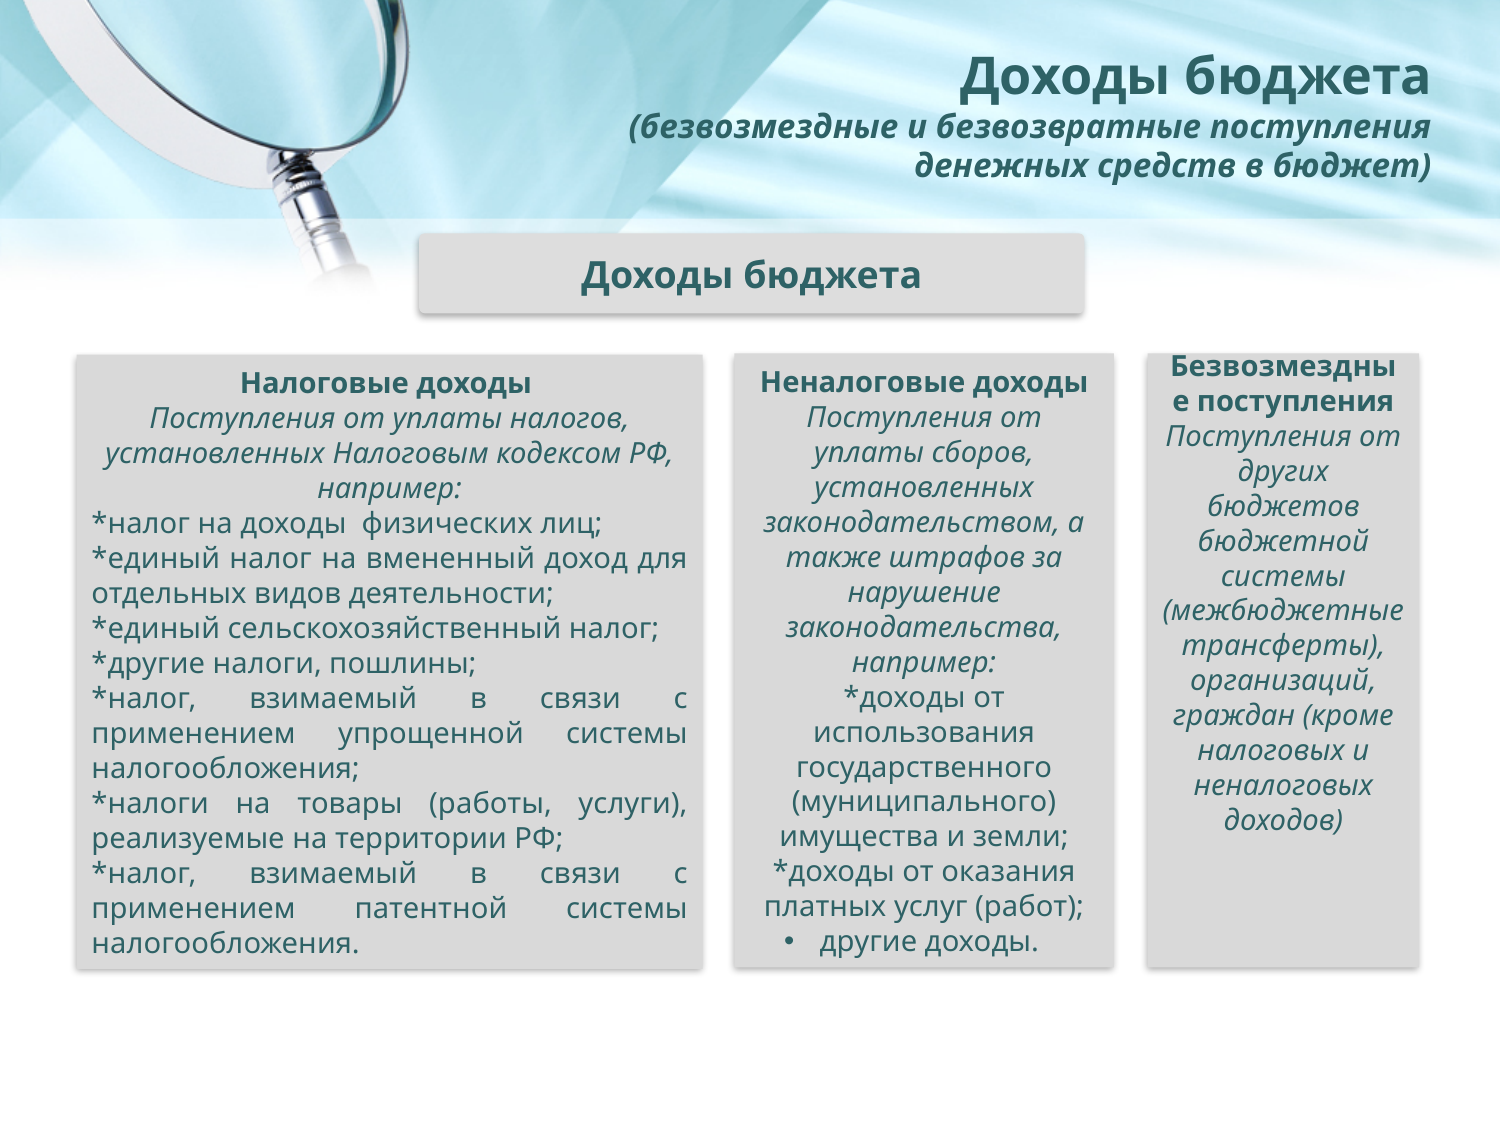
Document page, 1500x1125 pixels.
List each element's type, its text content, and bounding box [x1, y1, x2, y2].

text_box Неналоговые доходы Поступления от уплаты сборов, установленных законодательством, а также штрафов за нарушение законодательства, например: *доходы от использования государственного (муниципального) имущества и земли; *доходы от оказания платных услуг (работ); другие доходы. [732, 351, 1116, 970]
text_box Доходы бюджета [417, 231, 1087, 316]
picture [0, 0, 1500, 1125]
text_box Налоговые доходы Поступления от уплаты налогов, установленных Налоговым кодексом РФ, например: *налог на доходы физических лиц; *единый налог на вмененный доход для отдельных видов деятельности; *единый сельскохозяйственный налог; *другие налоги, пошлины; *налог, взимаемый в связи с применением упрощенной системы налогообложения; *налоги на товары (работы, услуги), реализуемые на территории РФ; *налог, взимаемый в связи с применением патентной системы налогообложения. [75, 353, 705, 971]
text_box Безвозмездные поступления Поступления от других бюджетов бюджетной системы (межбюджетные трансферты), организаций, граждан (кроме налоговых и неналоговых доходов) [1146, 351, 1421, 970]
text_box Доходы бюджета (безвозмездные и безвозвратные поступления денежных средств в бюджет) [539, 34, 1447, 192]
